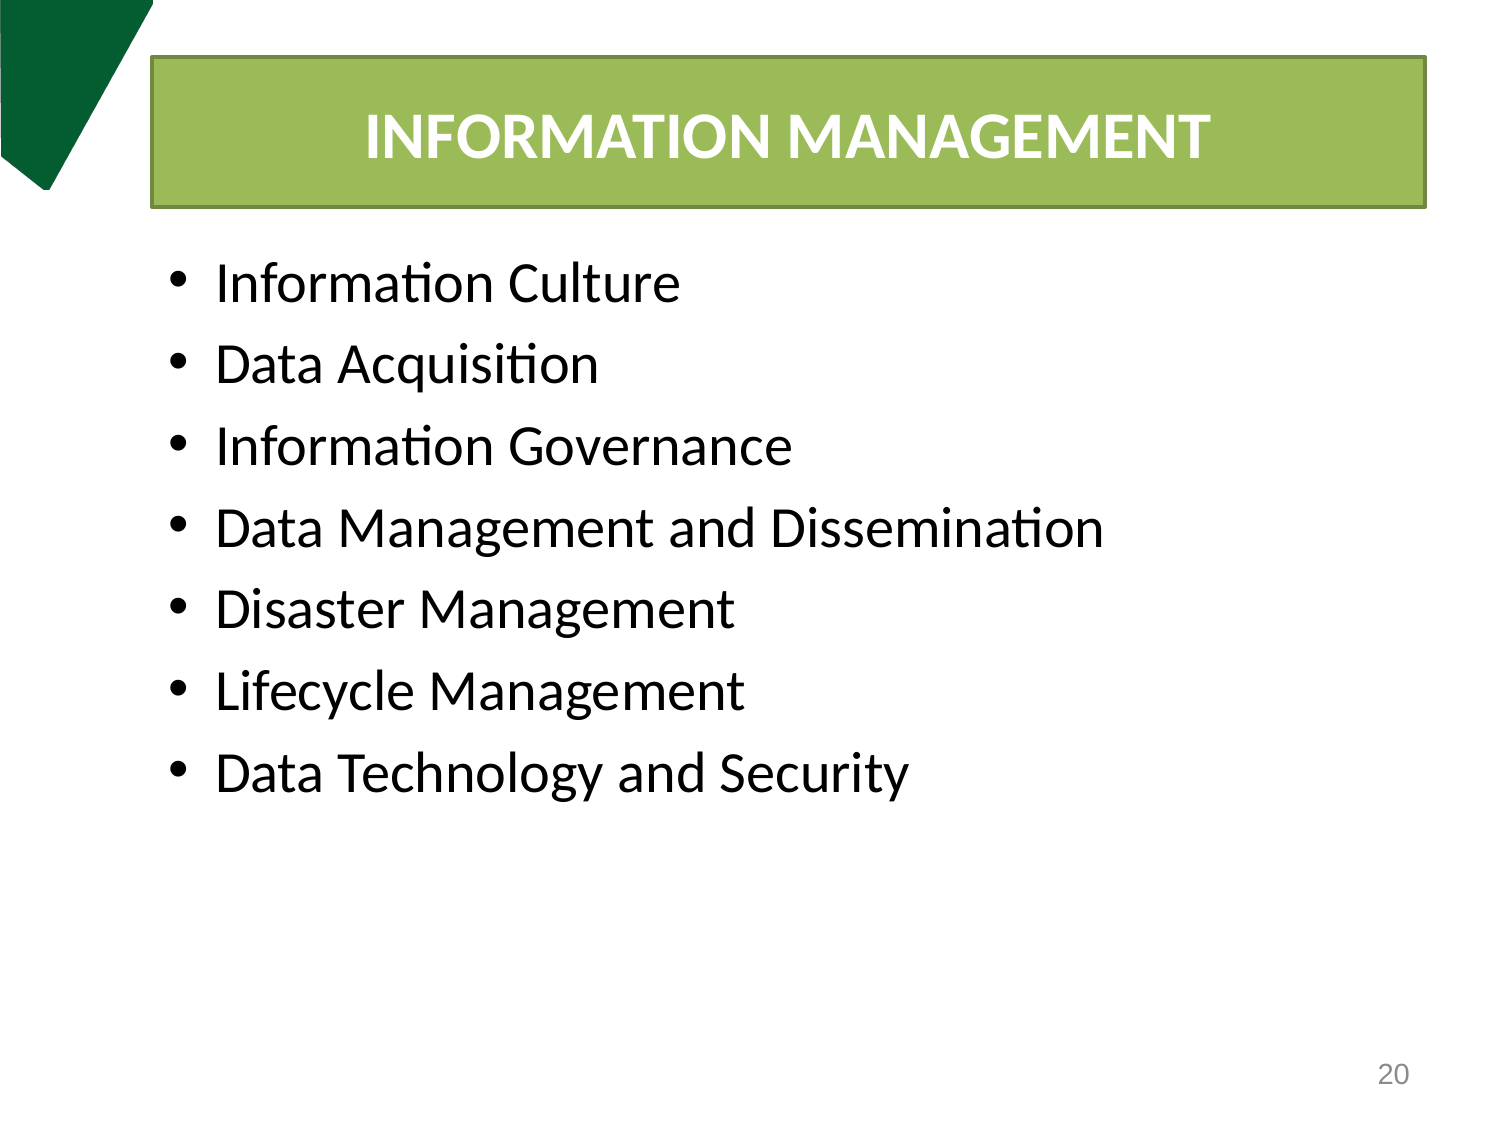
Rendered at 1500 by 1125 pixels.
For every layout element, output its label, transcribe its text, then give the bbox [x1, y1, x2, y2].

slide_number 20 [1074, 1042, 1425, 1103]
picture [0, 0, 153, 190]
list Information Culture Data Acquisition Information Governance Data Management and Dissemination Disaster Management Lifecycle Management Data Technology and Security [125, 236, 1425, 1074]
title INFORMATION MANAGEMENT [152, 57, 1425, 208]
